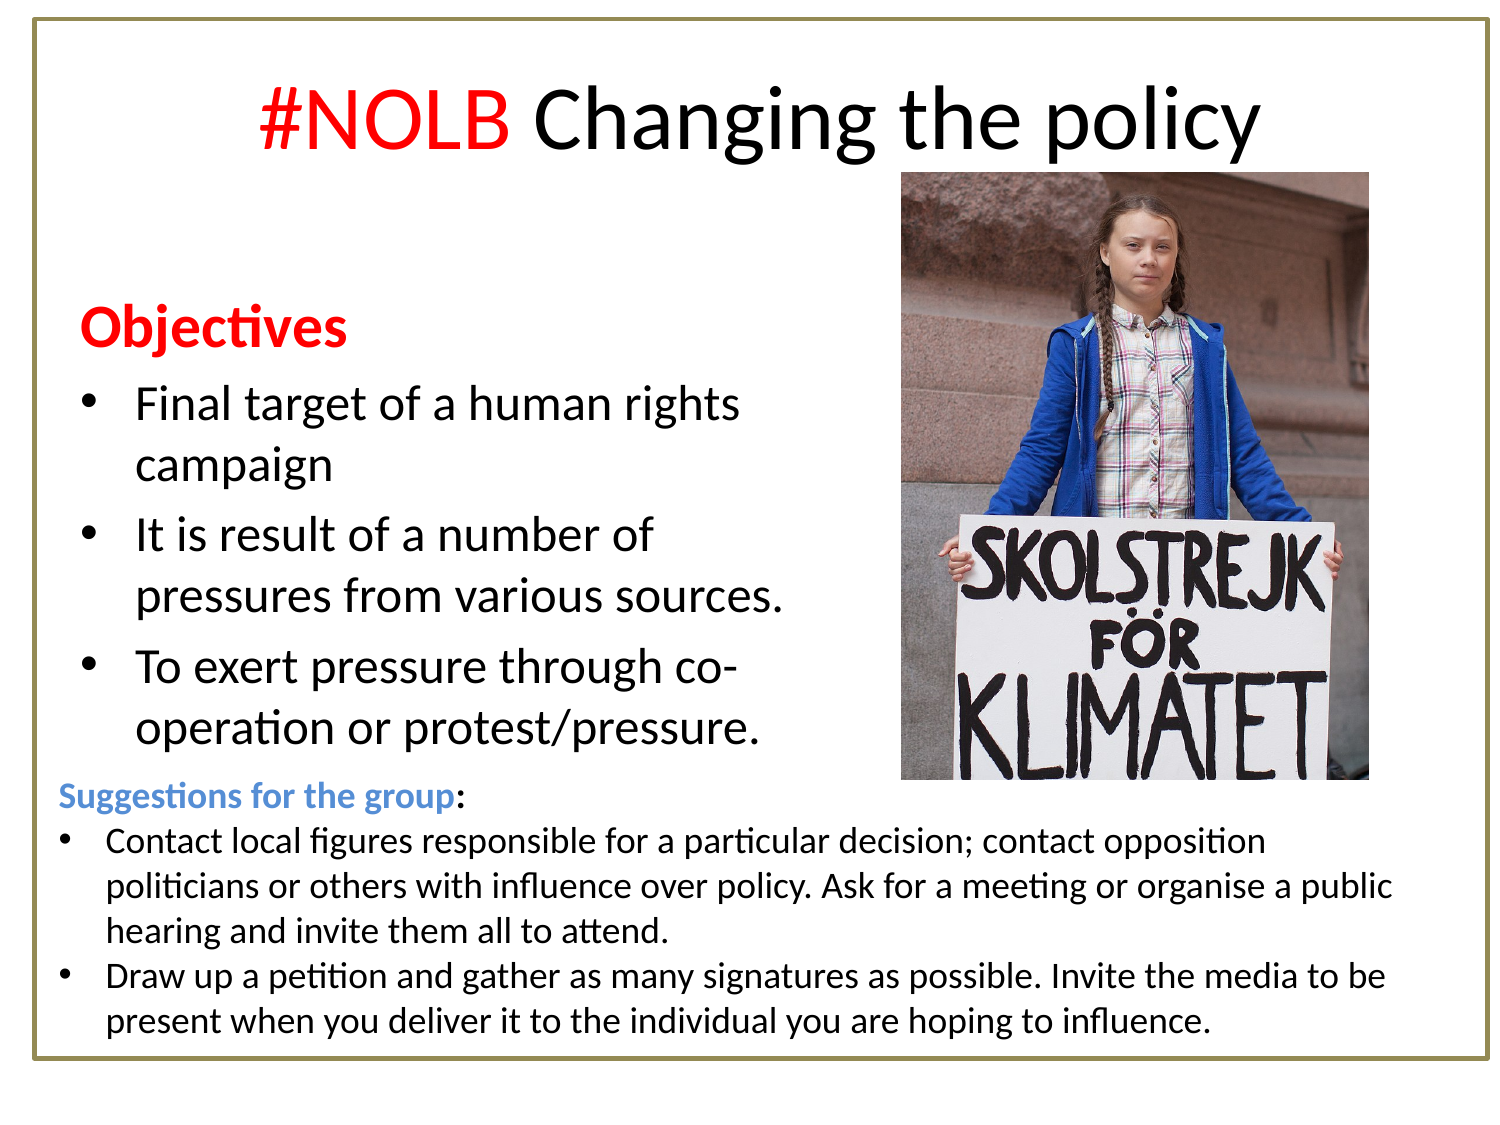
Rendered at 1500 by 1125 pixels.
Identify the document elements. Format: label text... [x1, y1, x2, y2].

text_box Suggestions for the group: Contact local figures responsible for a particular decision; contact opposition politicians or others with influence over policy. Ask for a meeting or organise a public hearing and invite them all to attend. Draw up a petition and gather as many signatures as possible. Invite the media to be present when you deliver it to the individual you are hoping to influence. [43, 763, 1435, 1048]
text_box #NOLB Changing the policy [85, 19, 1436, 207]
picture [901, 172, 1369, 780]
list Objectives Final target of a human rights campaign It is result of a number of pressures from various sources. To exert pressure through co-operation or protest/pressure. [64, 277, 816, 763]
text_box [32, 17, 1490, 1061]
